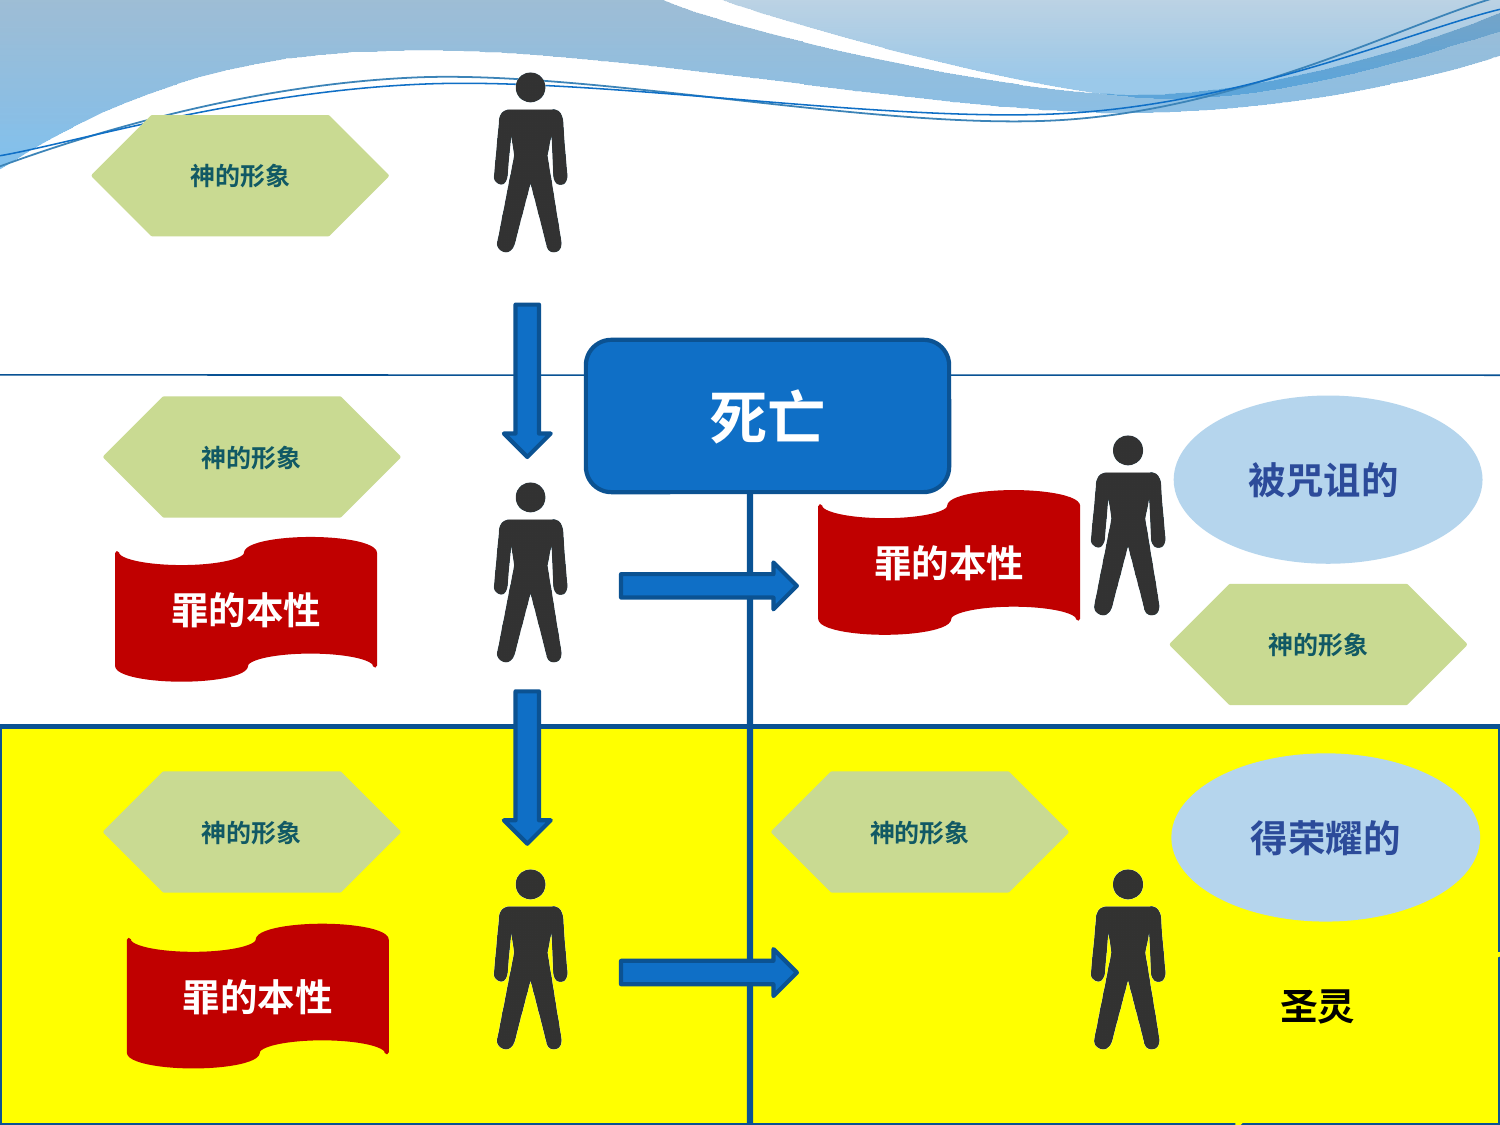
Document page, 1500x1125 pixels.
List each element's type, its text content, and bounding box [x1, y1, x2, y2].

text_box 罪的本性 [818, 490, 1081, 635]
text_box [0, 735, 746, 1125]
text_box [513, 689, 542, 726]
picture [491, 866, 569, 1050]
text_box 罪的本性 [126, 923, 389, 1069]
text_box 神的形象 [103, 771, 401, 893]
text_box 死亡 [583, 386, 952, 495]
text_box 神的形象 [771, 771, 1069, 893]
picture [491, 70, 569, 253]
text_box [501, 386, 553, 460]
text_box 神的形象 [1169, 583, 1467, 706]
text_box 被咒诅的 [1173, 395, 1483, 564]
text_box 死亡 [583, 337, 952, 374]
text_box [501, 761, 553, 846]
text_box [513, 302, 542, 374]
text_box [618, 947, 799, 998]
text_box 神的形象 [103, 396, 401, 518]
picture [491, 480, 569, 663]
text_box 罪的本性 [115, 536, 378, 682]
text_box [618, 560, 799, 612]
text_box 圣灵 [1173, 912, 1500, 1125]
picture [1089, 433, 1167, 616]
text_box 得荣耀的 [1171, 753, 1481, 922]
text_box 神的形象 [91, 115, 389, 237]
text_box [754, 734, 1500, 1125]
text_box [513, 738, 542, 749]
picture [1089, 866, 1167, 1050]
